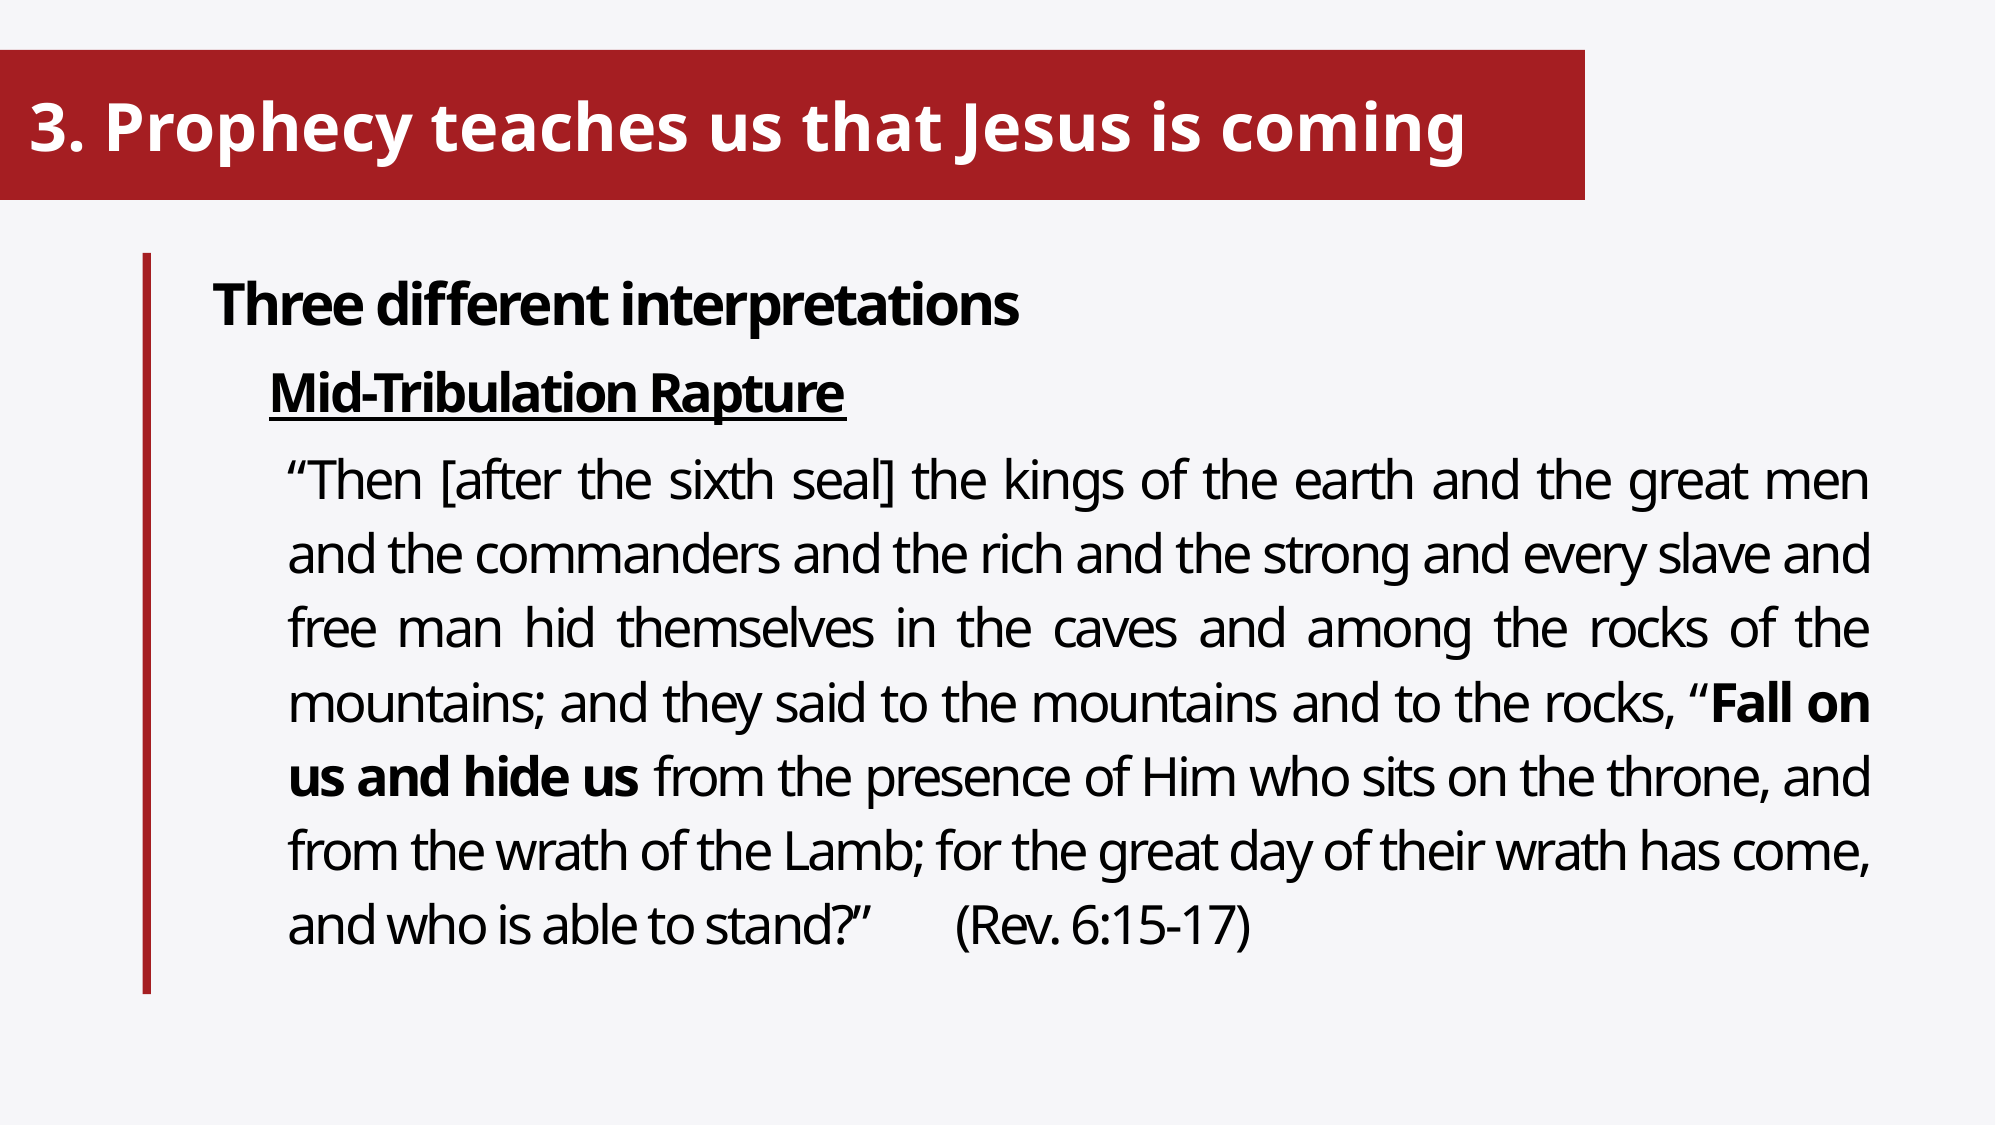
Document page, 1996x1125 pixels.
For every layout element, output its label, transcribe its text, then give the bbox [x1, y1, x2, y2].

title 3. Prophecy teaches us that Jesus is coming [14, 62, 1810, 188]
subtitle Three different interpretations Mid-Tribulation Rapture “Then [after the sixth seal] the kings of the earth and the great men and the commanders and the rich and the strong and every slave and free man hid themselves in the caves and among the rocks of the mountains; and they said to the mountains and to the rocks, “Fall on us and hide us from the presence of Him who sits on the throne, and from the wrath of the Lamb; for the great day of their wrath has come, and who is able to stand?” (Rev. 6:15-17) [197, 249, 1885, 1000]
